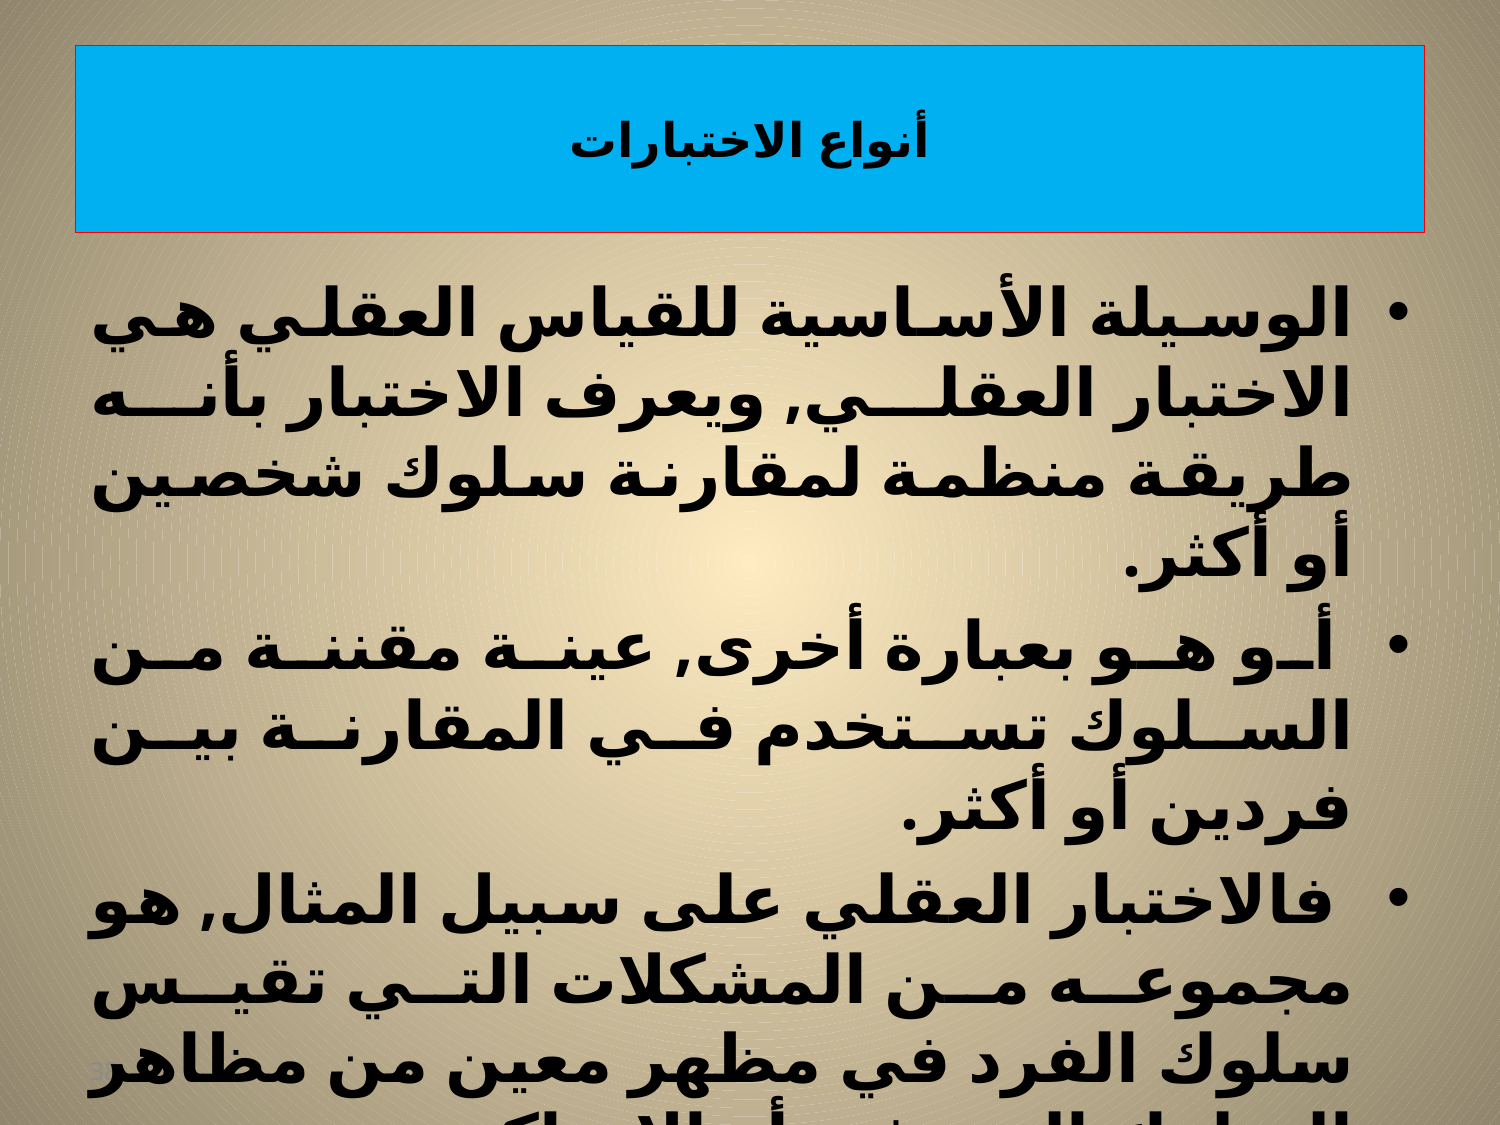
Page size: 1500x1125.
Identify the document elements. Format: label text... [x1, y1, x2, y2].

slide_number 38 [75, 1042, 425, 1103]
title أنواع الاختبارات [75, 45, 1425, 233]
list الوسيلة الأساسية للقياس العقلي هي الاختبار العقلي, ويعرف الاختبار بأنه طريقة منظمة لمقارنة سلوك شخصين أو أكثر. أو هو بعبارة أخرى, عينة مقننة من السلوك تستخدم في المقارنة بين فردين أو أكثر. فالاختبار العقلي على سبيل المثال, هو مجموعه من المشكلات التي تقيس سلوك الفرد في مظهر معين من مظاهر السلوك المعرفي أو الإدراكي. [75, 262, 1425, 1005]
